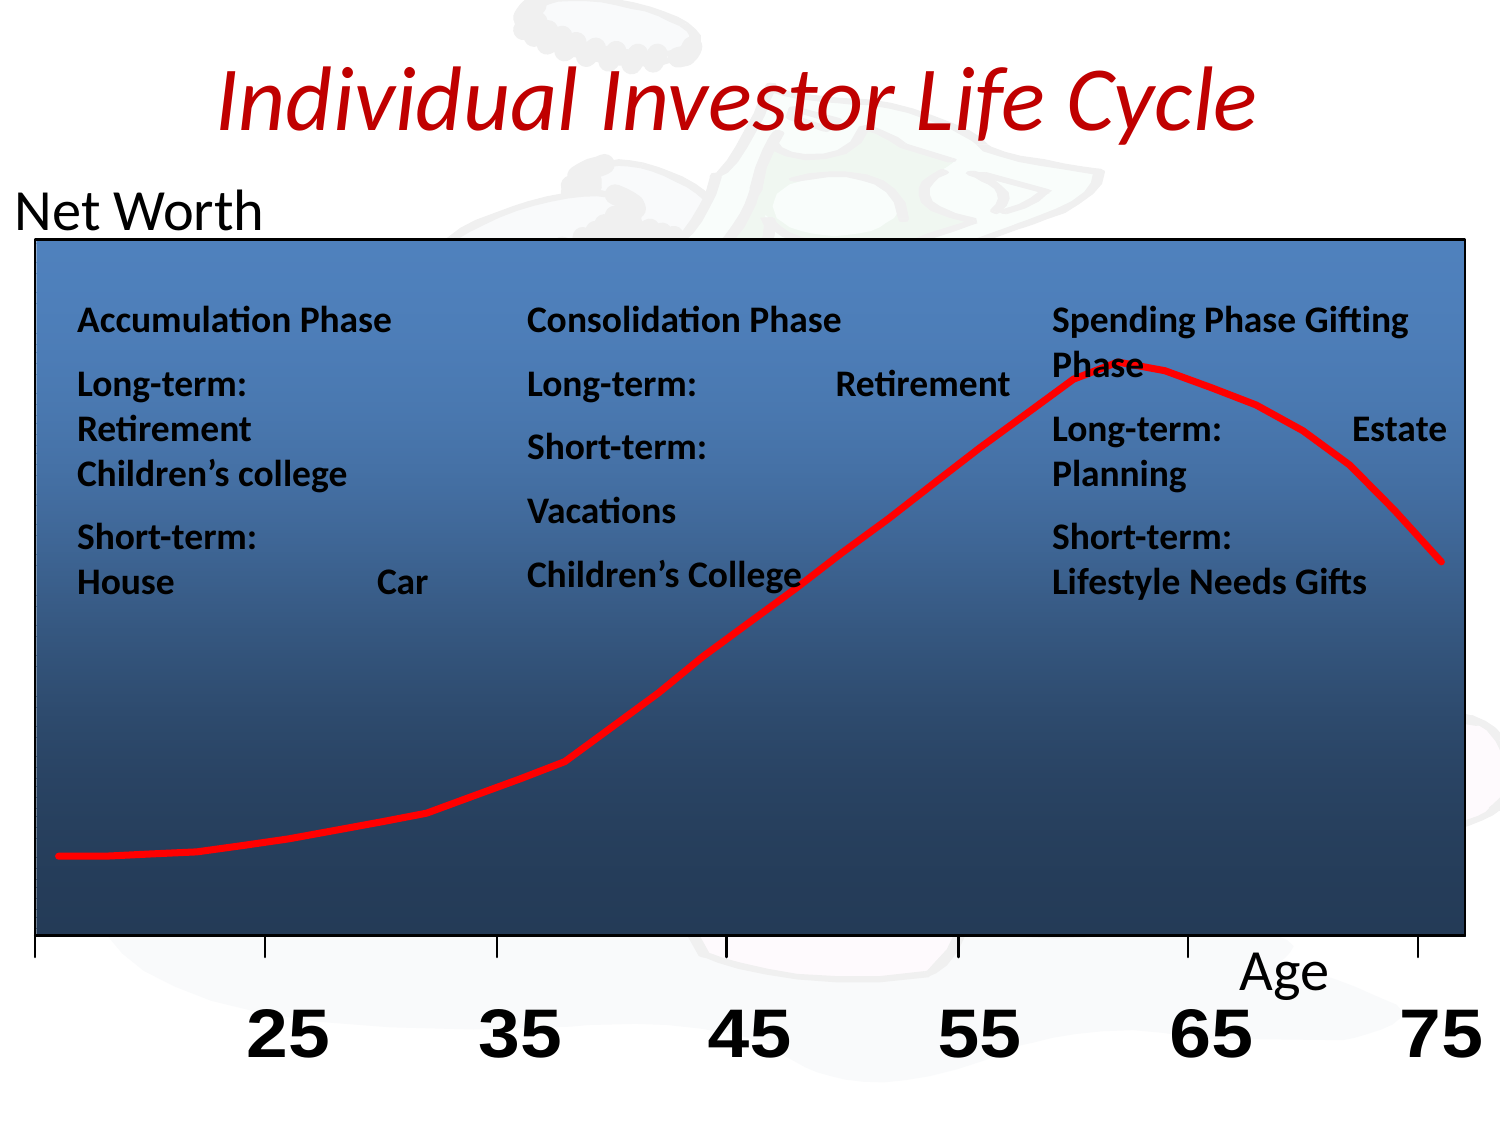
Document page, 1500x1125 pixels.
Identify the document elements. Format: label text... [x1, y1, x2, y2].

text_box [0, 207, 1500, 1125]
text_box Net Worth [0, 164, 400, 206]
title Individual Investor Life Cycle [99, 0, 1375, 188]
